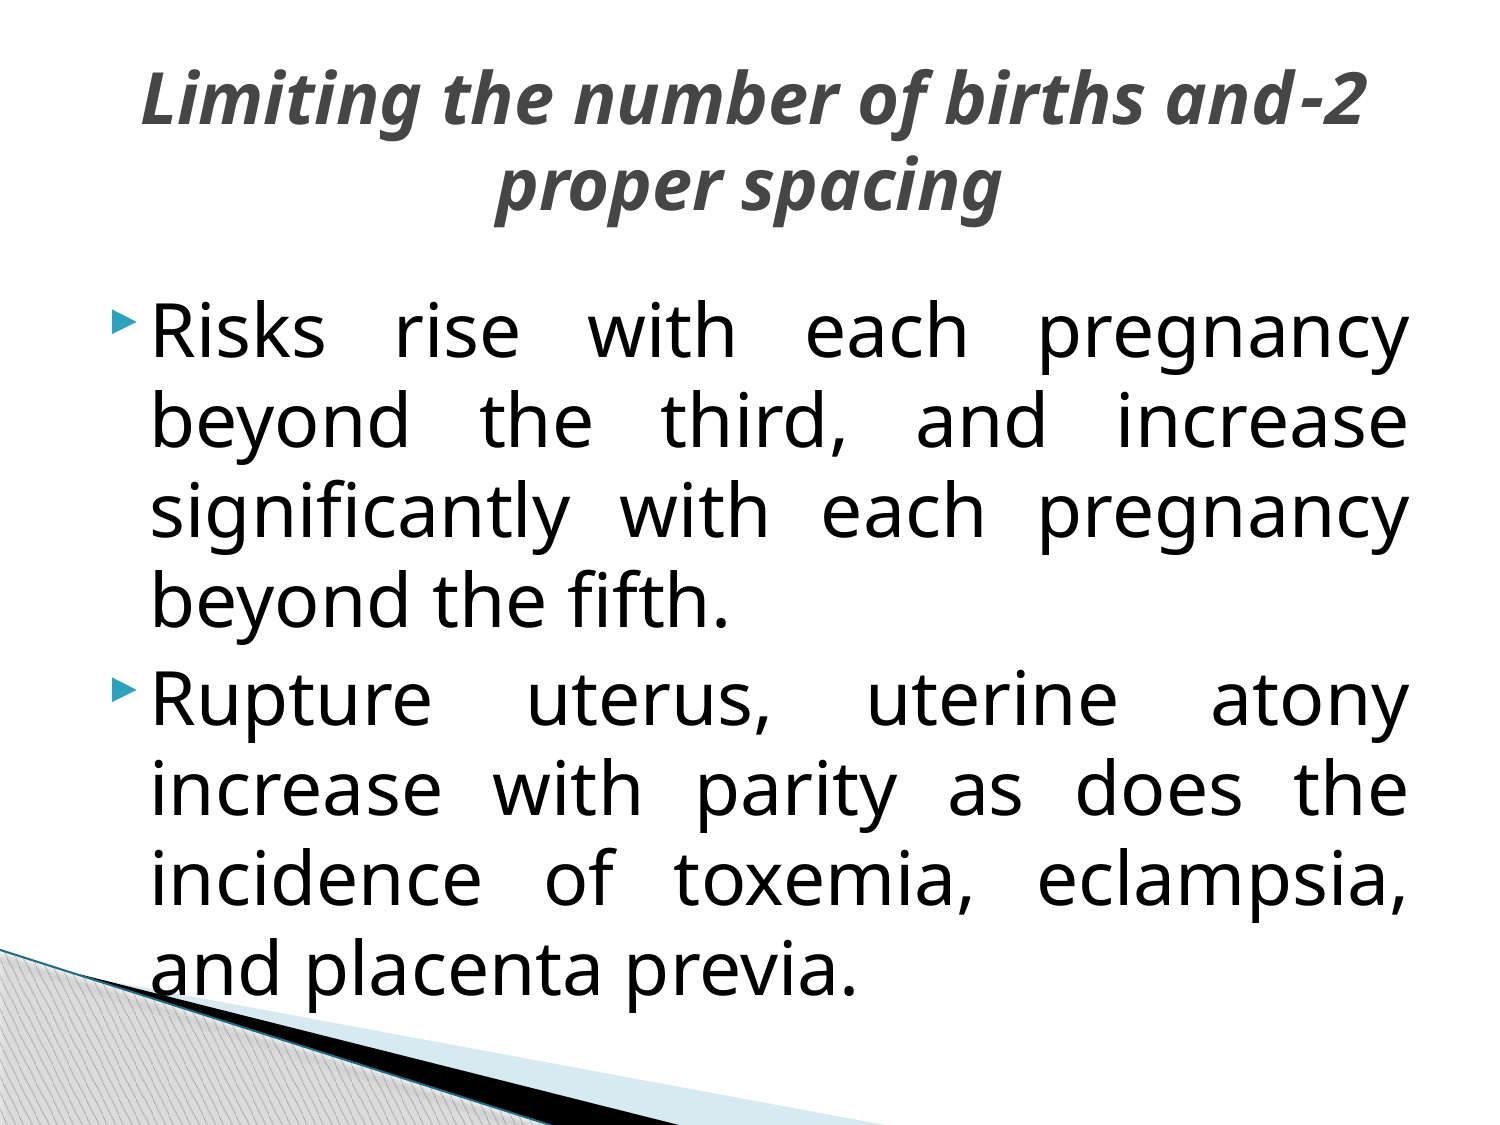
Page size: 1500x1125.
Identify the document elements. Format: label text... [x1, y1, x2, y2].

list Risks rise with each pregnancy beyond the third, and increase significantly with each pregnancy beyond the fifth. Rupture uterus, uterine atony increase with parity as does the incidence of toxemia, eclampsia, and placenta previa. [75, 275, 1425, 1088]
title 2-Limiting the number of births and proper spacing [75, 45, 1425, 233]
